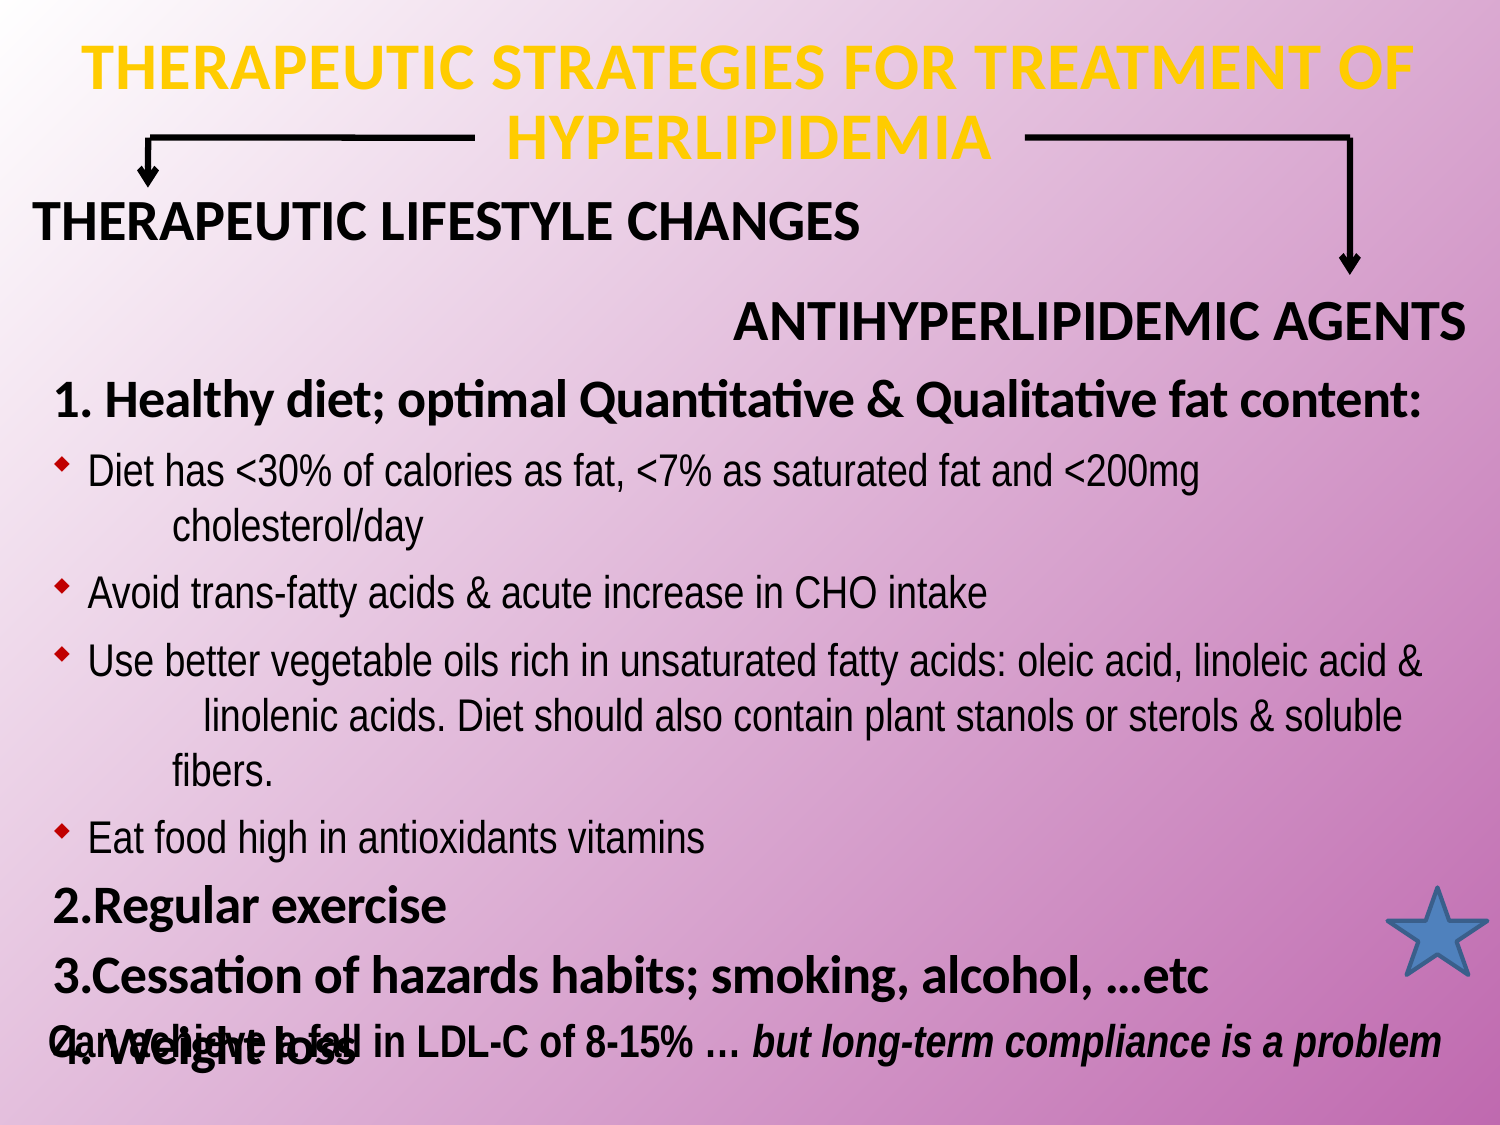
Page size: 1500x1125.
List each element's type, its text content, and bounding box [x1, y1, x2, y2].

text_box ANTIHYPERLIPIDEMIC AGENTS [719, 275, 1483, 360]
text_box 1. Healthy diet; optimal Quantitative & Qualitative fat content: Diet has <30% of calories as fat, <7% as saturated fat and <200mg cholesterol/day Avoid trans-fatty acids & acute increase in CHO intake Use better vegetable oils rich in unsaturated fatty acids: oleic acid, linoleic acid & linolenic acids. Diet should also contain plant stanols or sterols & soluble fibers. Eat food high in antioxidants vitamins 2.Regular exercise 3.Cessation of hazards habits; smoking, alcohol, …etc 4. Weight loss [37, 362, 1475, 975]
text_box Can achieve a fall in LDL-C of 8-15% … but long-term compliance is a problem [33, 1004, 1469, 1074]
text_box THERAPEUTIC LIFESTYLE CHANGES [17, 174, 876, 260]
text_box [1024, 137, 1351, 276]
text_box [1385, 885, 1490, 977]
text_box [147, 137, 476, 188]
text_box THERAPEUTIC STRATEGIES FOR TREATMENT OF HYPERLIPIDEMIA [0, 24, 1500, 181]
